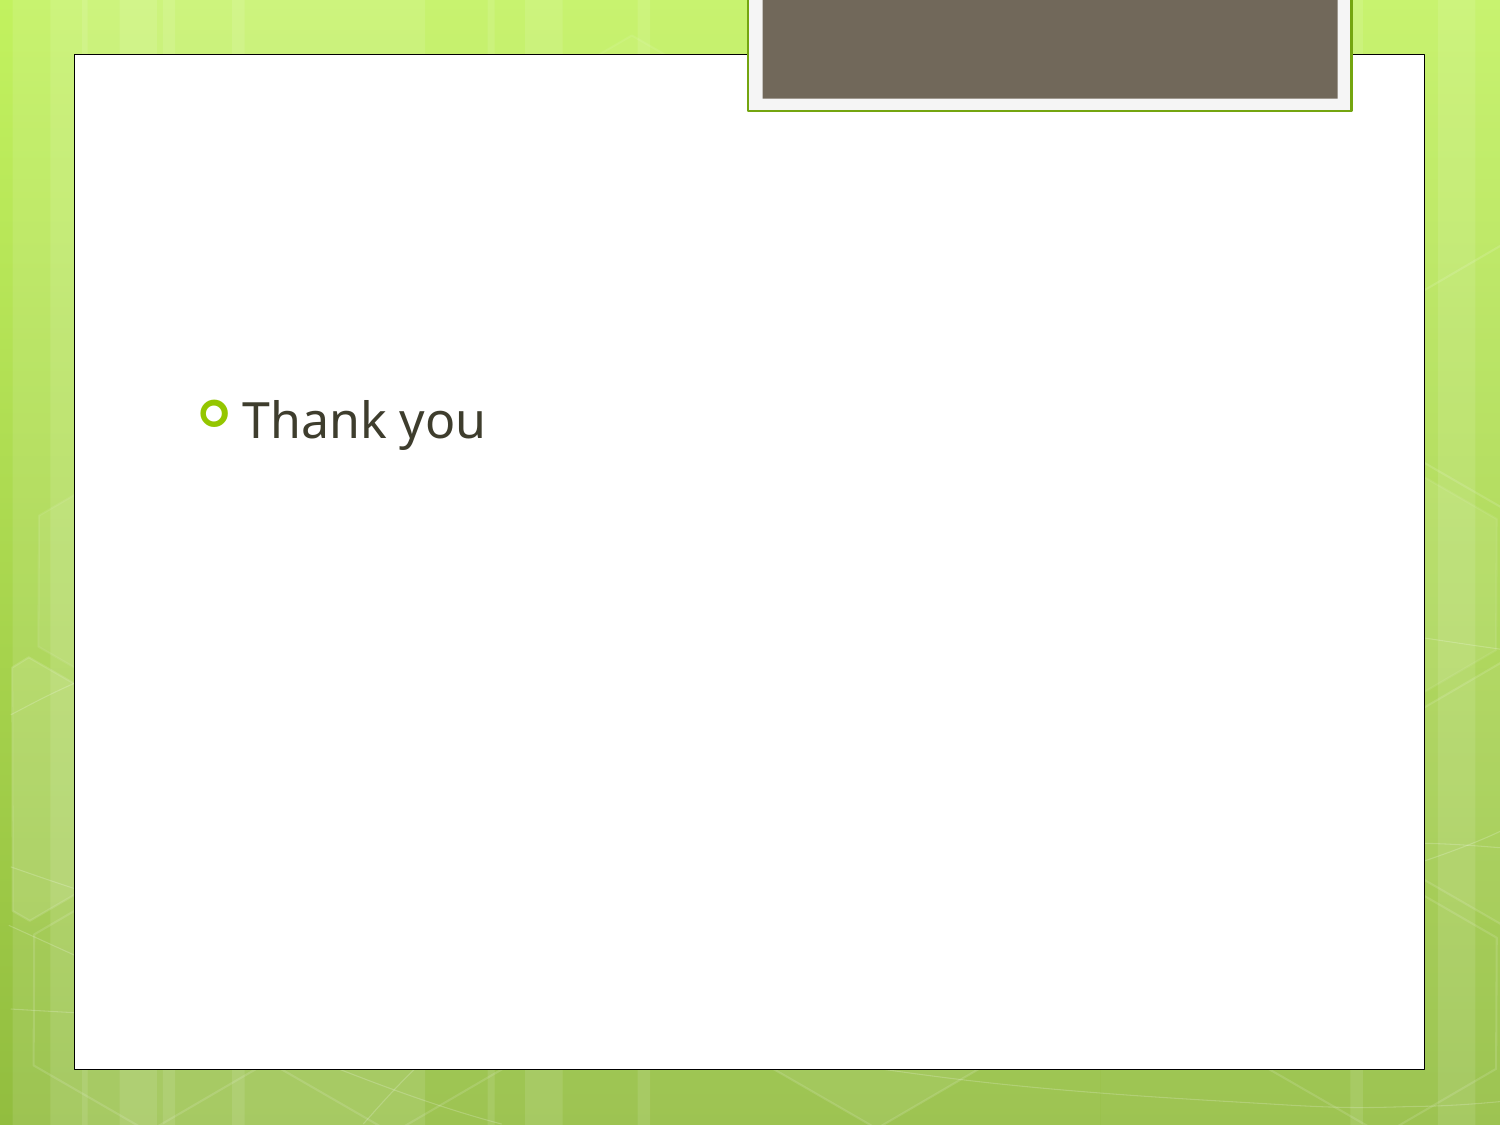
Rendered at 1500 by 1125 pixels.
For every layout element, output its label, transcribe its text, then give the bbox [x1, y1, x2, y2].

list Thank you [171, 381, 1283, 957]
